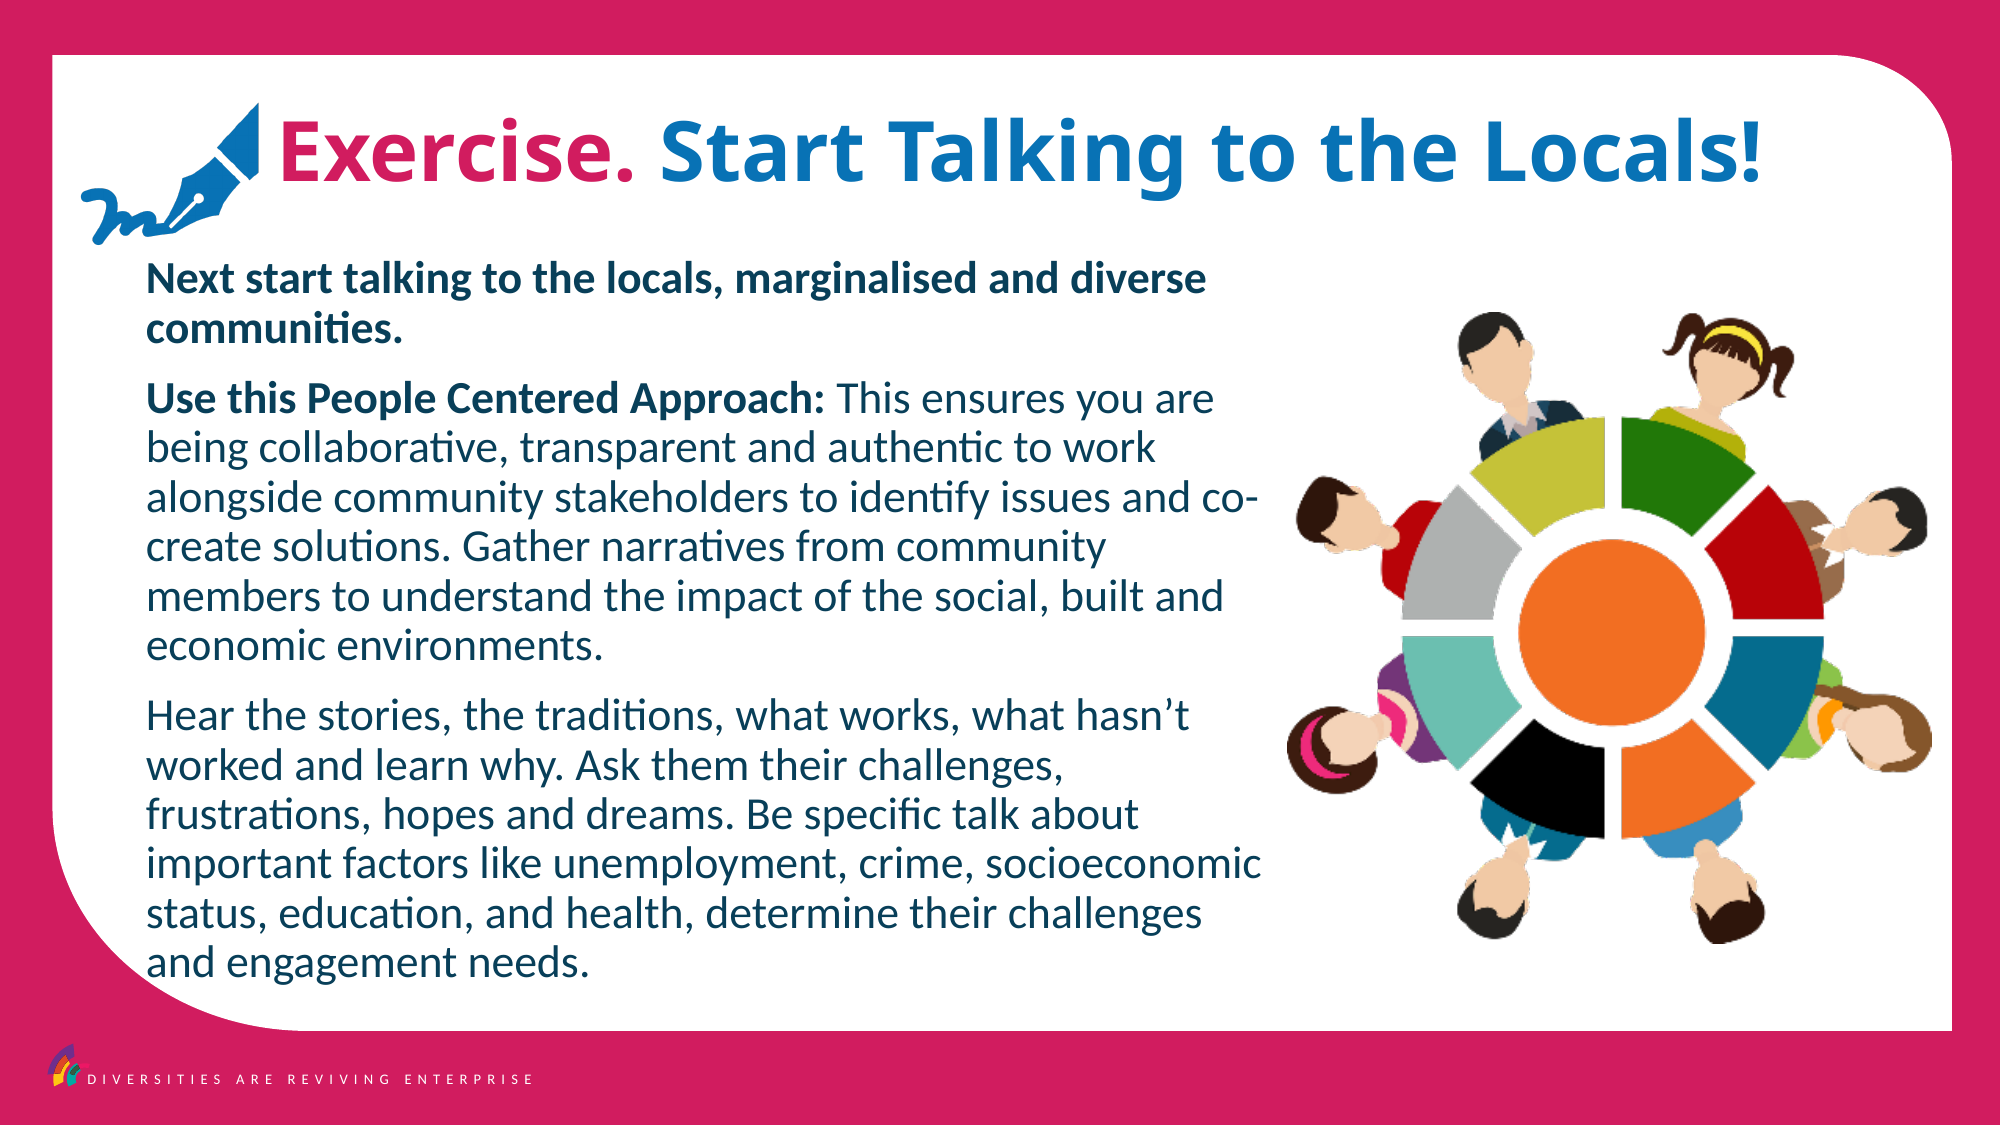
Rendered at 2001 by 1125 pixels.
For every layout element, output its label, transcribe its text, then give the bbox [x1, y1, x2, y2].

picture [1287, 312, 1932, 944]
picture [77, 83, 262, 268]
list Exercise. Start Talking to the Locals! [262, 90, 2000, 223]
list Next start talking to the locals, marginalised and diverse communities. Use this People Centered Approach: This ensures you are being collaborative, transparent and authentic to work alongside community stakeholders to identify issues and co-create solutions. Gather narratives from community members to understand the impact of the social, built and economic environments. Hear the stories, the traditions, what works, what hasn’t worked and learn why. Ask them their challenges, frustrations, hopes and dreams. Be specific talk about important factors like unemployment, crime, socioeconomic status, education, and health, determine their challenges and engagement needs. [130, 246, 1288, 879]
